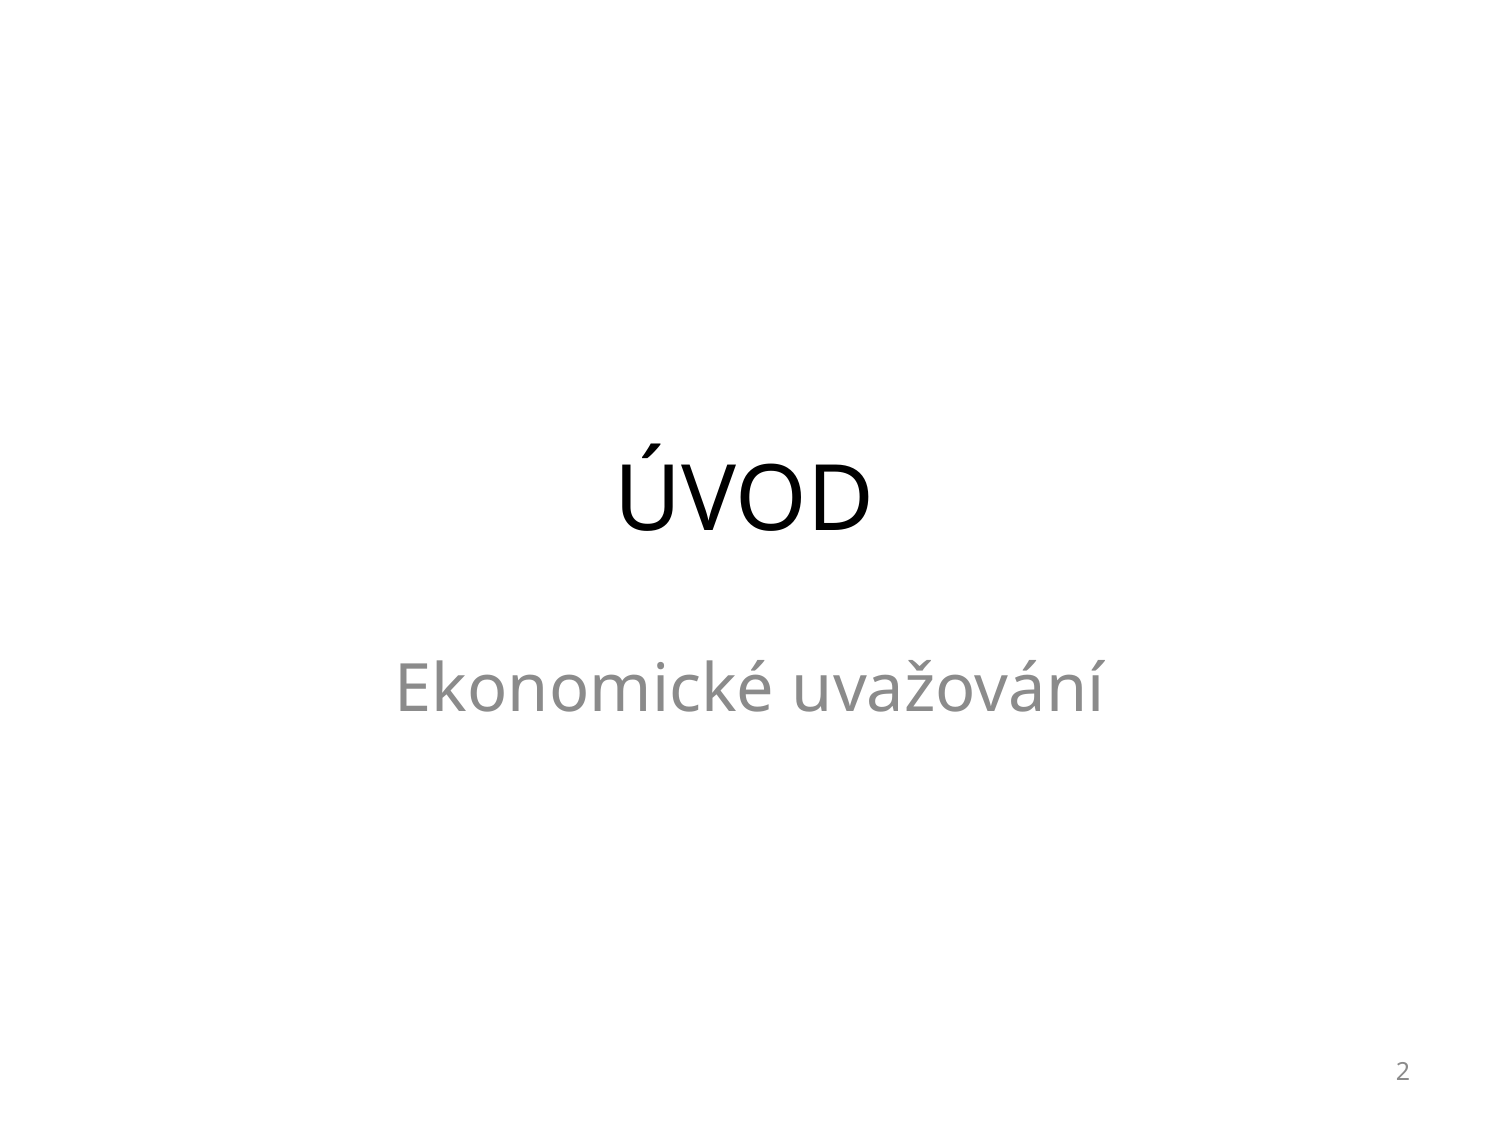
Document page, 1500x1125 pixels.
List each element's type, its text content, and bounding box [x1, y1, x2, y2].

subtitle Ekonomické uvažování [225, 637, 1275, 925]
title ÚVOD [112, 373, 1376, 615]
slide_number 2 [1074, 1042, 1425, 1103]
